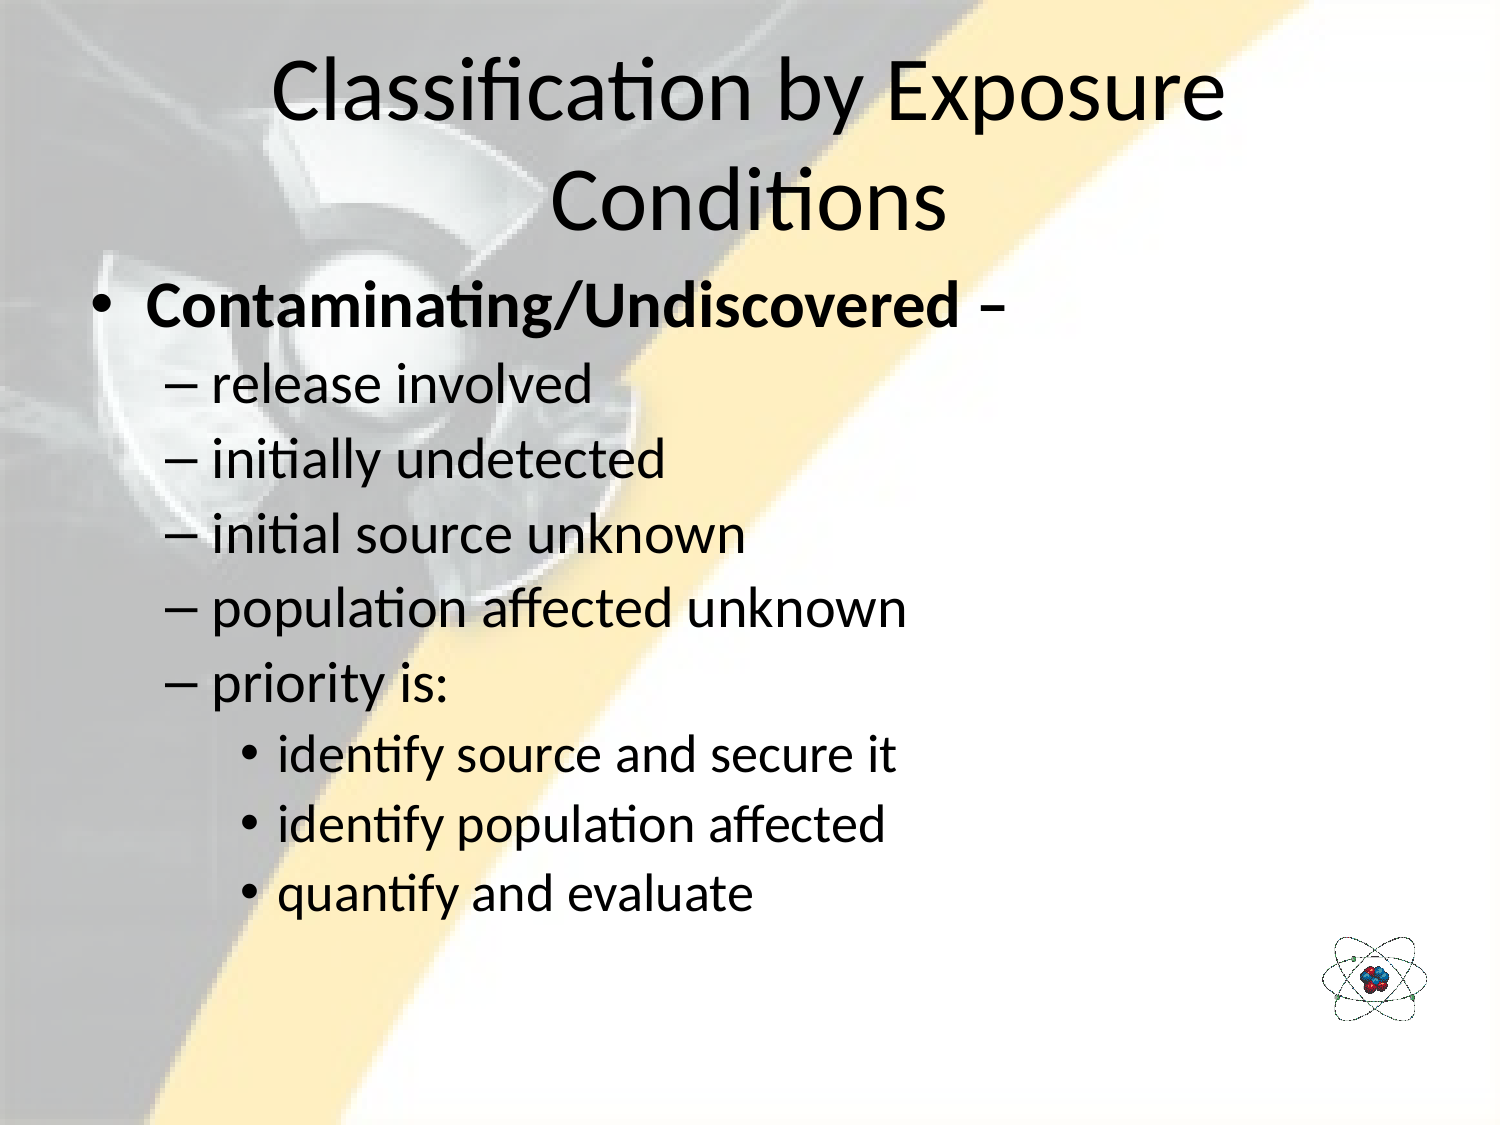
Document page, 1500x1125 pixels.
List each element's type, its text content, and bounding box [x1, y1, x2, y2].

list Contaminating/Undiscovered – release involved initially undetected initial source unknown population affected unknown priority is: identify source and secure it identify population affected quantify and evaluate [75, 262, 1425, 1005]
picture [1322, 937, 1427, 1021]
title Classification by Exposure Conditions [75, 45, 1425, 233]
